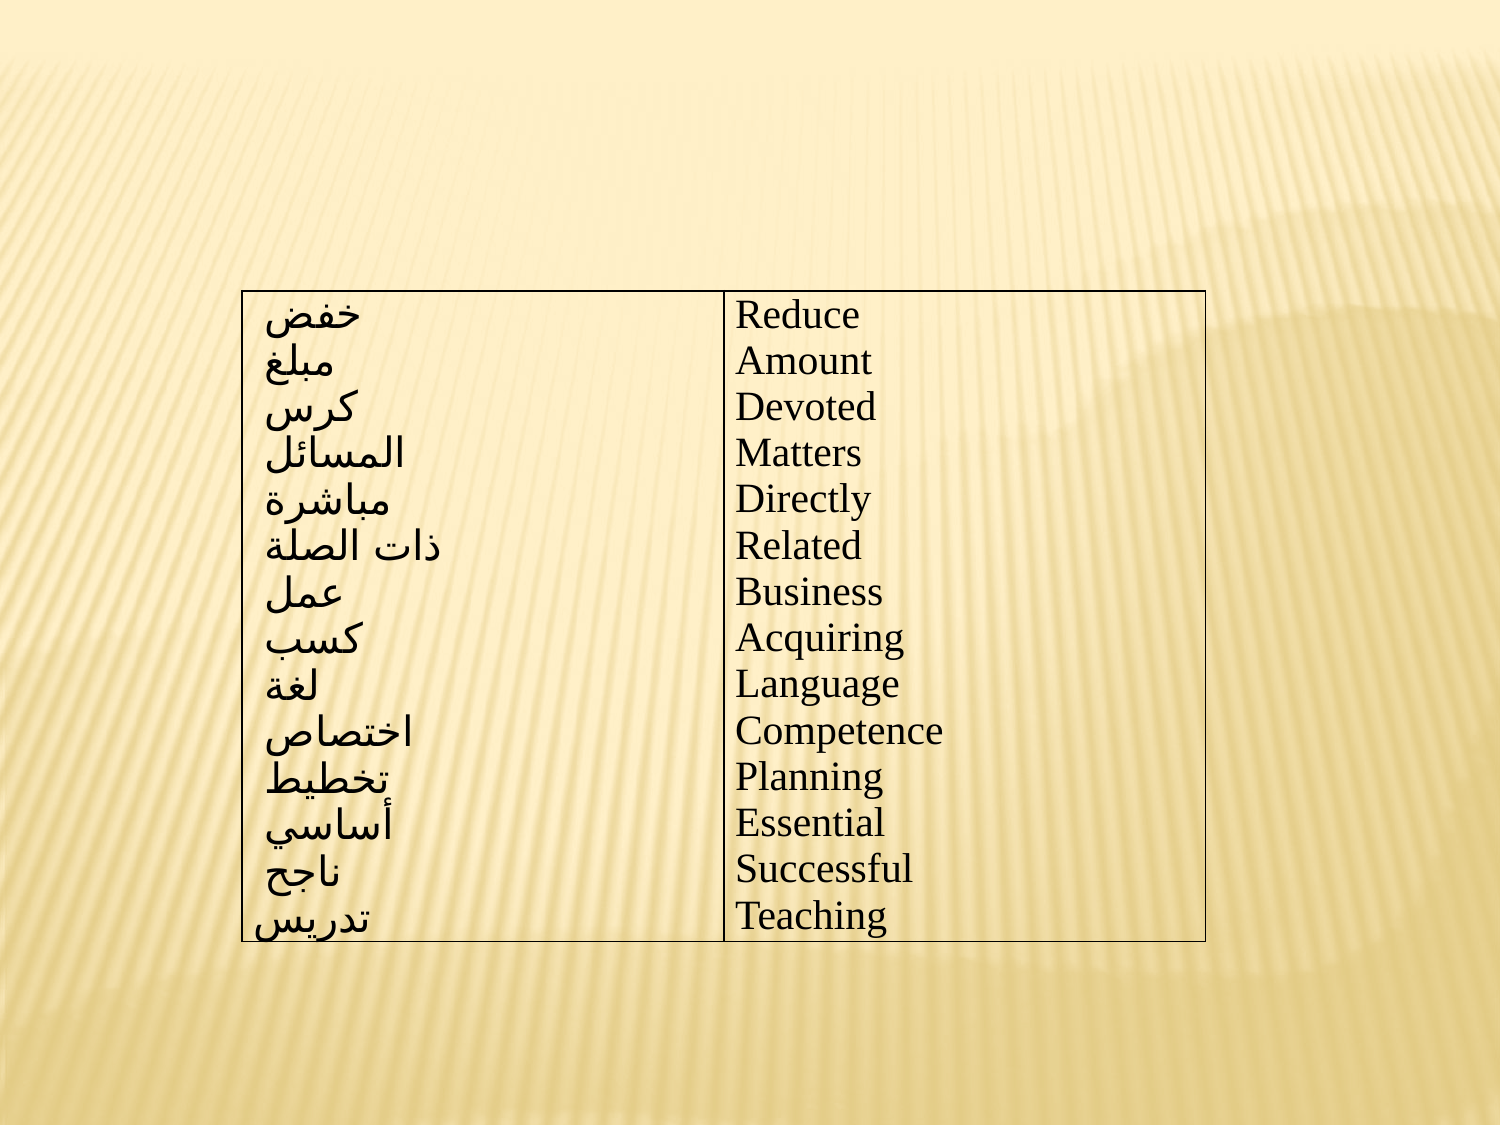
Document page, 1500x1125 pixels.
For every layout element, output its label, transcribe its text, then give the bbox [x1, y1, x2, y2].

table_header Reduce Amount Devoted Matters Directly Related Business Acquiring Language Competence Planning Essential Successful Teaching [725, 292, 1205, 941]
table_header خفض مبلغ كرس المسائل مباشرة ذات الصلة عمل كسب لغة اختصاص تخطيط أساسي ناجح تدريس [243, 292, 723, 941]
